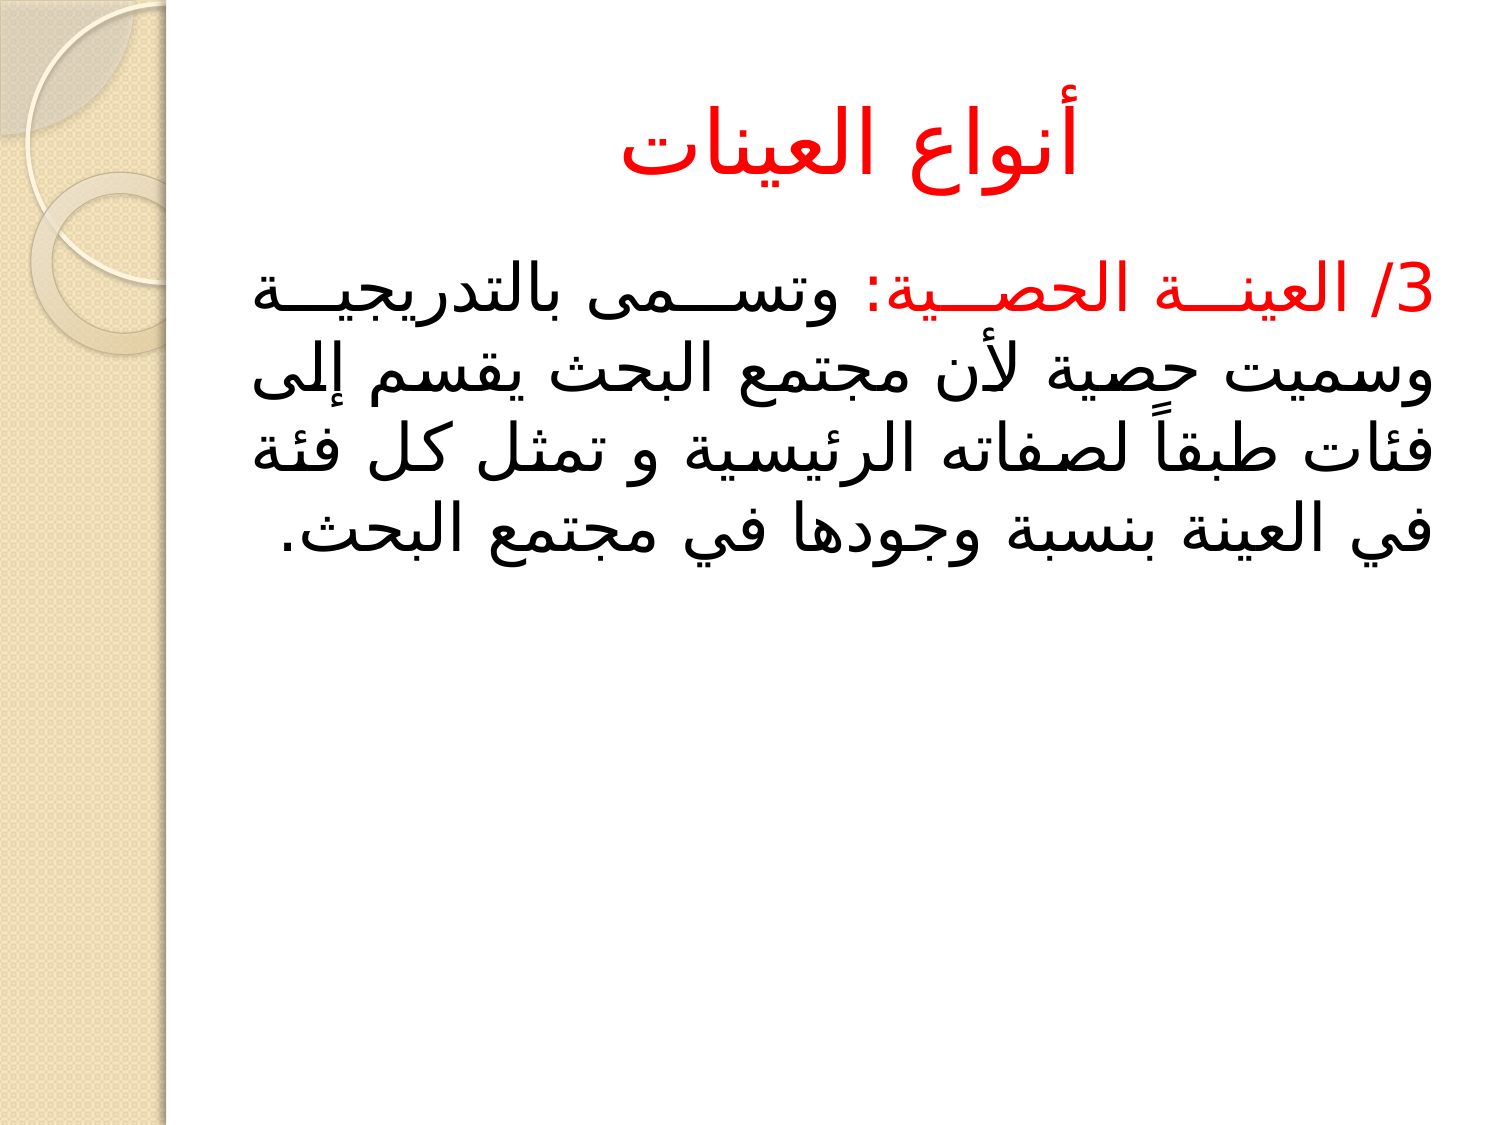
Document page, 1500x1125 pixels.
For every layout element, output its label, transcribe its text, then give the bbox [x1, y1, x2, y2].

title أنواع العينات [235, 45, 1466, 233]
list 3/ العينة الحصية: وتسمى بالتدريجية وسميت حصية لأن مجتمع البحث يقسم إلى فئات طبقاً لصفاته الرئيسية و تمثل كل فئة في العينة بنسبة وجودها في مجتمع البحث. [235, 237, 1466, 1025]
